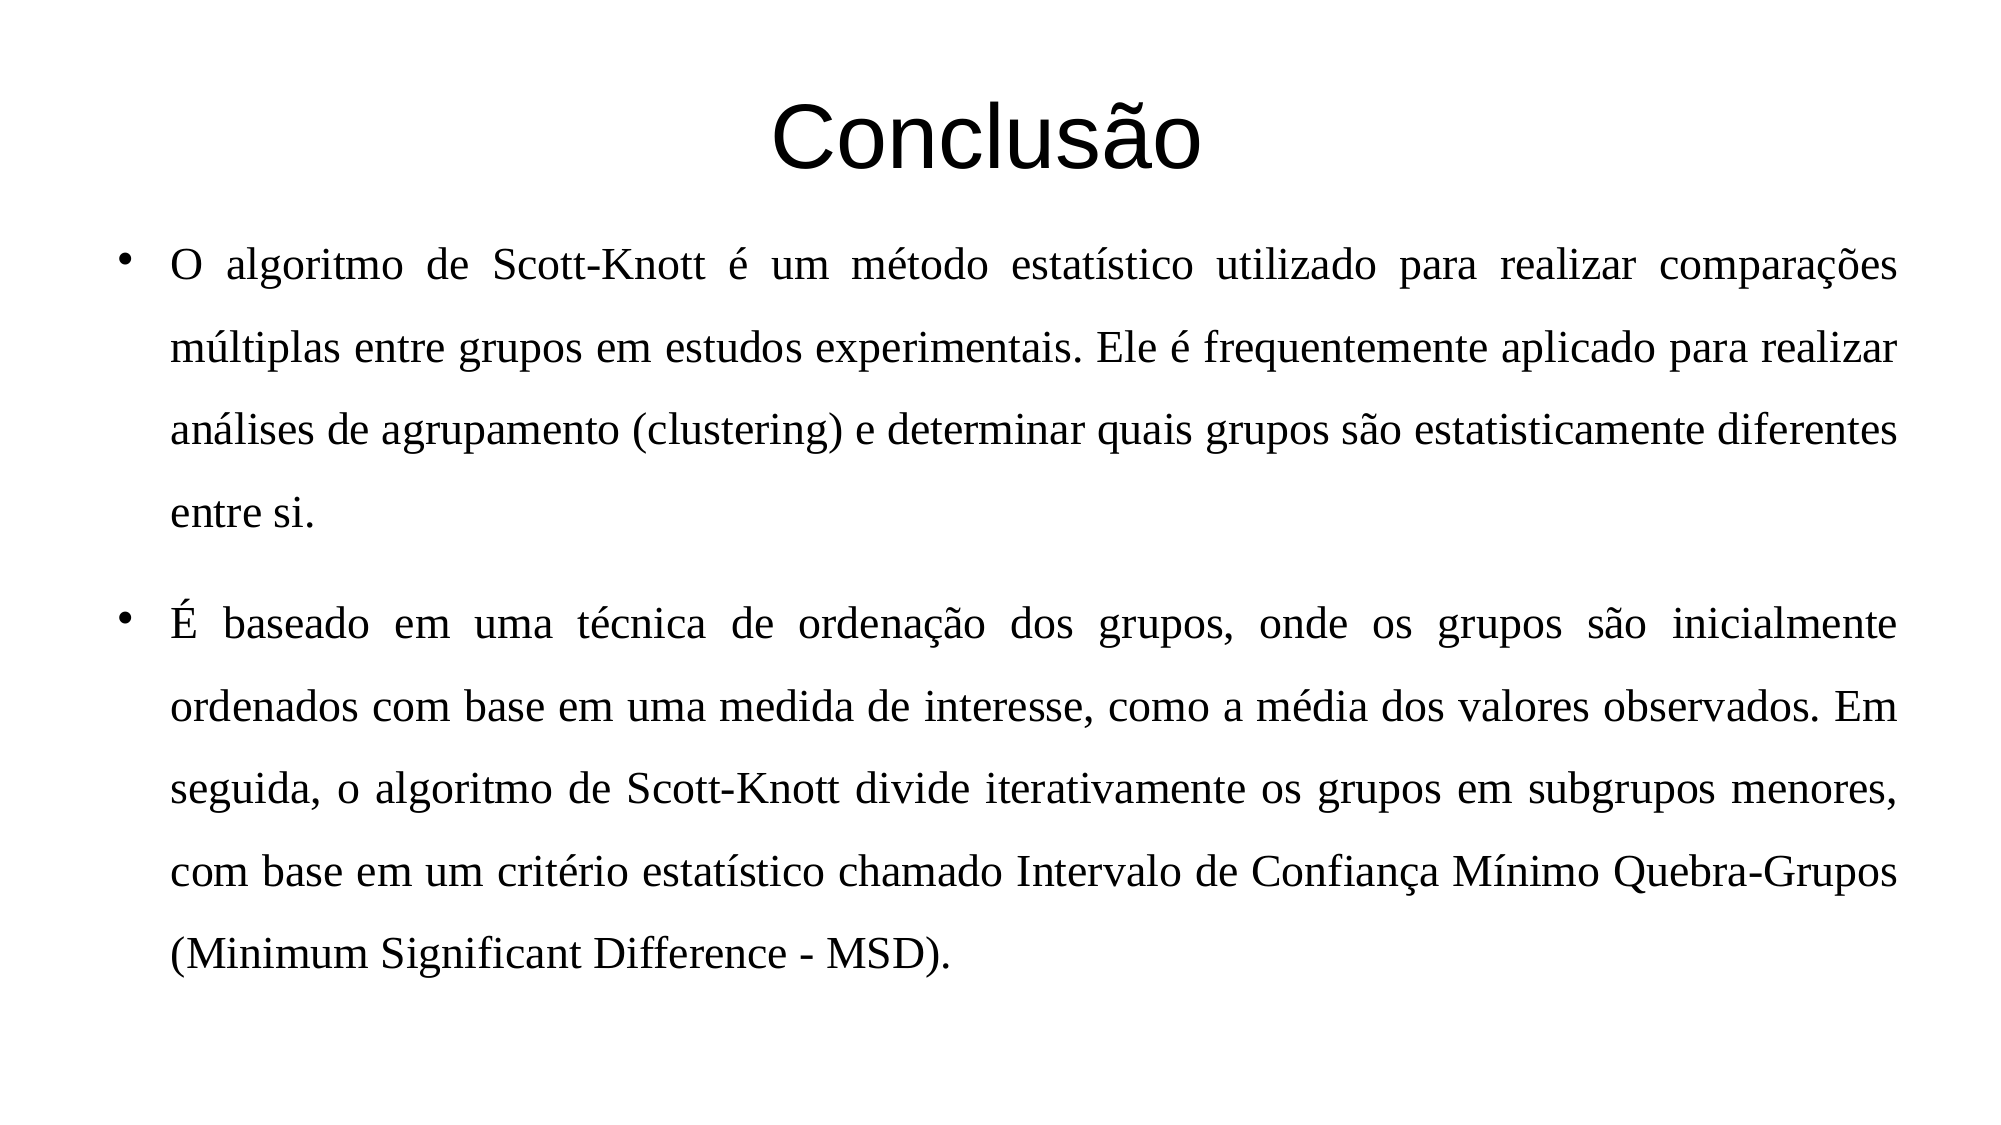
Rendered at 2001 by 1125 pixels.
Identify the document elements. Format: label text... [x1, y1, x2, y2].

list O algoritmo de Scott-Knott é um método estatístico utilizado para realizar comparações múltiplas entre grupos em estudos experimentais. Ele é frequentemente aplicado para realizar análises de agrupamento (clustering) e determinar quais grupos são estatisticamente diferentes entre si. É baseado em uma técnica de ordenação dos grupos, onde os grupos são inicialmente ordenados com base em uma medida de interesse, como a média dos valores observados. Em seguida, o algoritmo de Scott-Knott divide iterativamente os grupos em subgrupos menores, com base em um critério estatístico chamado Intervalo de Confiança Mínimo Quebra-Grupos (Minimum Significant Difference - MSD). [99, 206, 1900, 859]
title Conclusão [99, 44, 1900, 206]
